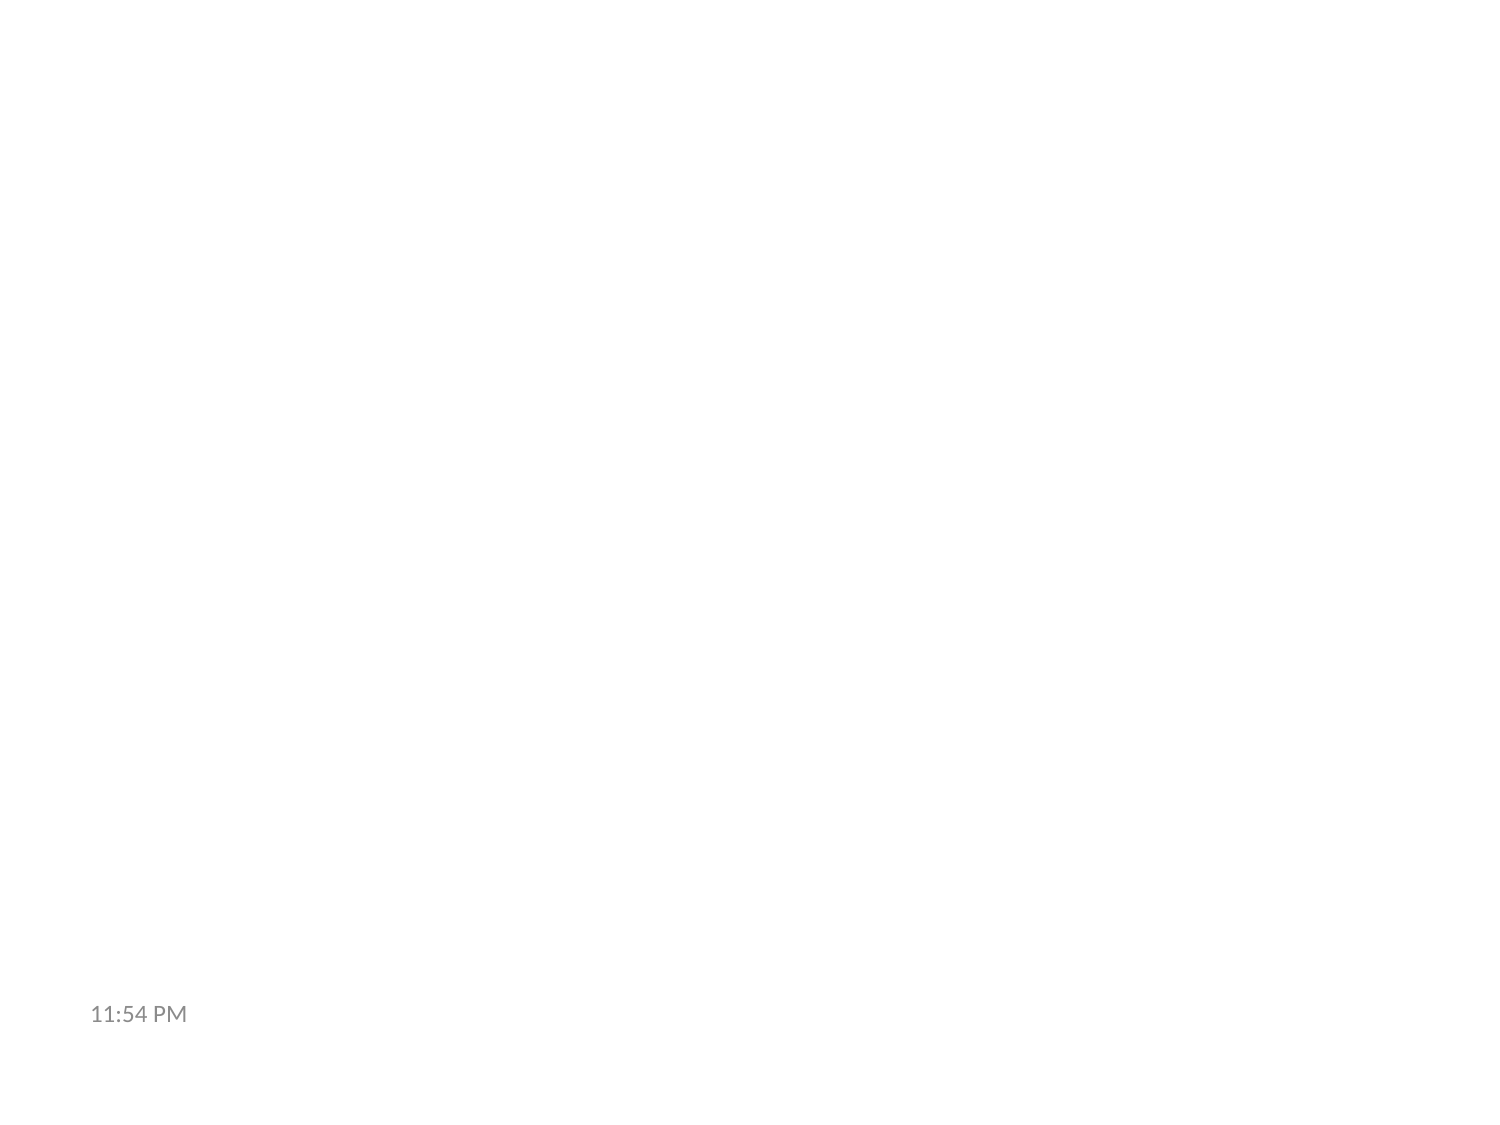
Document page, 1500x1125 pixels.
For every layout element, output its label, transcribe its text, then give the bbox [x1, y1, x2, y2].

text_box 3:35 PM [75, 982, 425, 1043]
